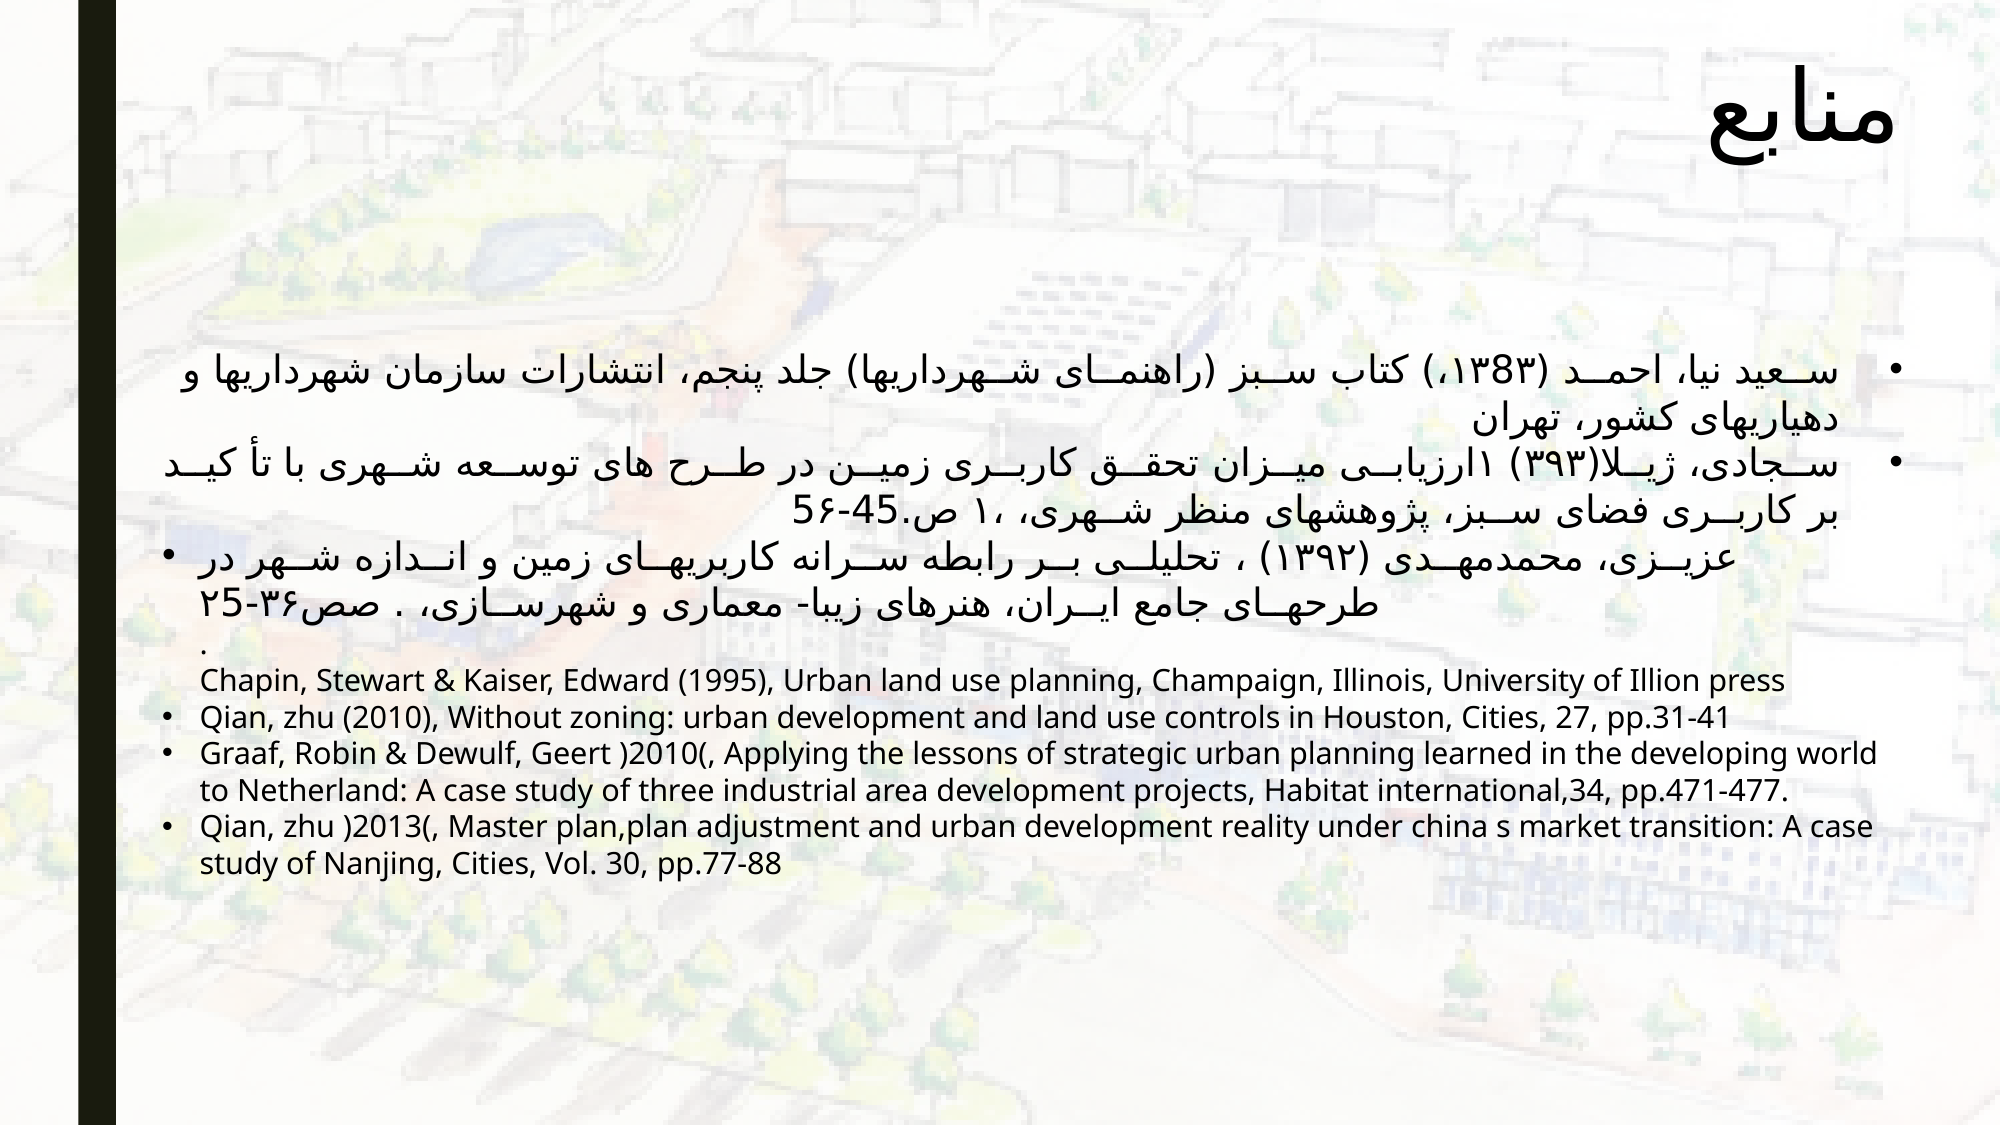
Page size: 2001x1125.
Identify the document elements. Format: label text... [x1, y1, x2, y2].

text_box منابع [1690, 34, 1916, 170]
text_box ســعید نیا، احمــد (۱۳8۳،) کتاب ســبز (راهنمــای شــهرداریها) جلد پنجم، انتشارات سازمان شهرداریها و دهیاریهای کشور، تهران ســجادی، ژیــلا(۳۹۳) ۱ارزیابــی میــزان تحقــق کاربــری زمیــن در طــرح های توســعه شــهری با تأ کیــد بر کاربــری فضای ســبز، پژوهشهای منظر شــهری، ،۱ ص.45-5۶ عزیــزی، محمدمهــدی (۱۳۹۲) ، تحلیلــی بــر رابطه ســرانه کاربریهــای زمین و انــدازه شــهر در طرحهــای جامع ایــران، هنرهای زیبا- معماری و شهرســازی، . صص۳۶-۲5 . Chapin, Stewart & Kaiser, Edward (1995), Urban land use planning, Champaign, Illinois, University of Illion press Qian, zhu (2010), Without zoning: urban development and land use controls in Houston, Cities, 27, pp.31-41 Graaf, Robin & Dewulf, Geert )2010(, Applying the lessons of strategic urban planning learned in the developing world to Netherland: A case study of three industrial area development projects, Habitat international,34, pp.471-477. Qian, zhu )2013(, Master plan,plan adjustment and urban development reality under china s market transition: A case study of Nanjing, Cities, Vol. 30, pp.77-88 [147, 264, 1918, 962]
